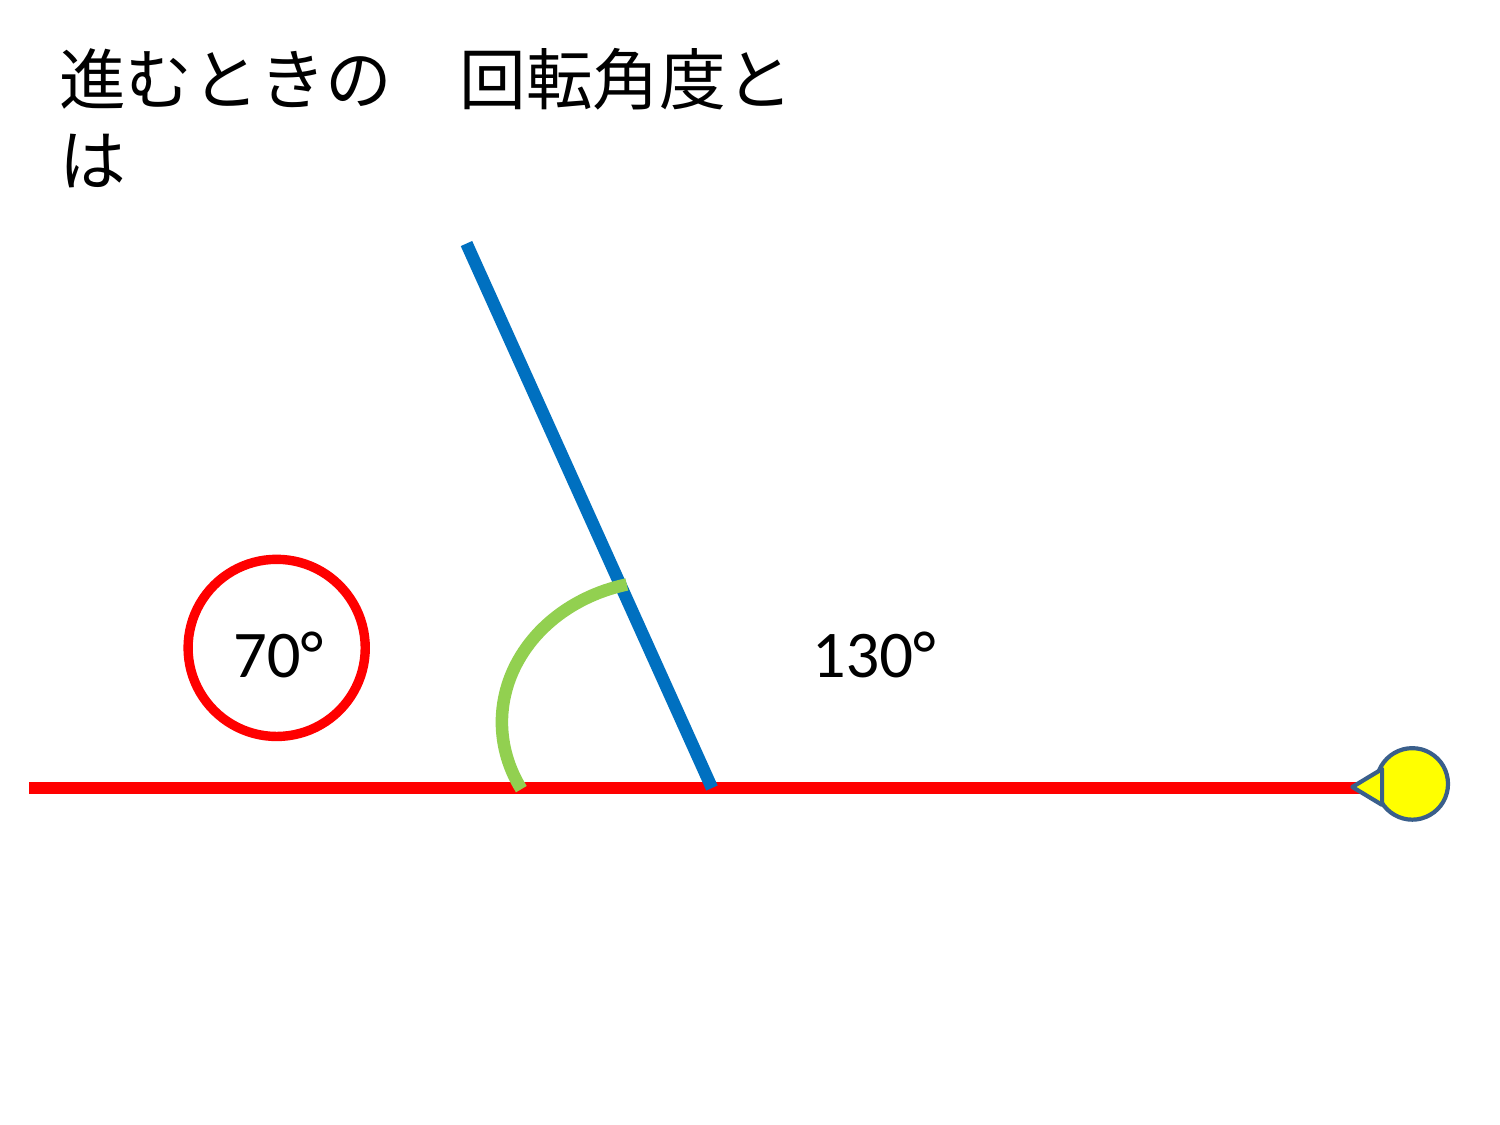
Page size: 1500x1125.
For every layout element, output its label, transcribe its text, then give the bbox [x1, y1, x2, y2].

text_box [466, 243, 713, 789]
text_box 130° [797, 603, 998, 699]
text_box 70° [353, 603, 420, 699]
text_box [1352, 747, 1449, 820]
text_box [185, 557, 368, 739]
text_box 進むときの 回転角度とは [44, 30, 842, 206]
